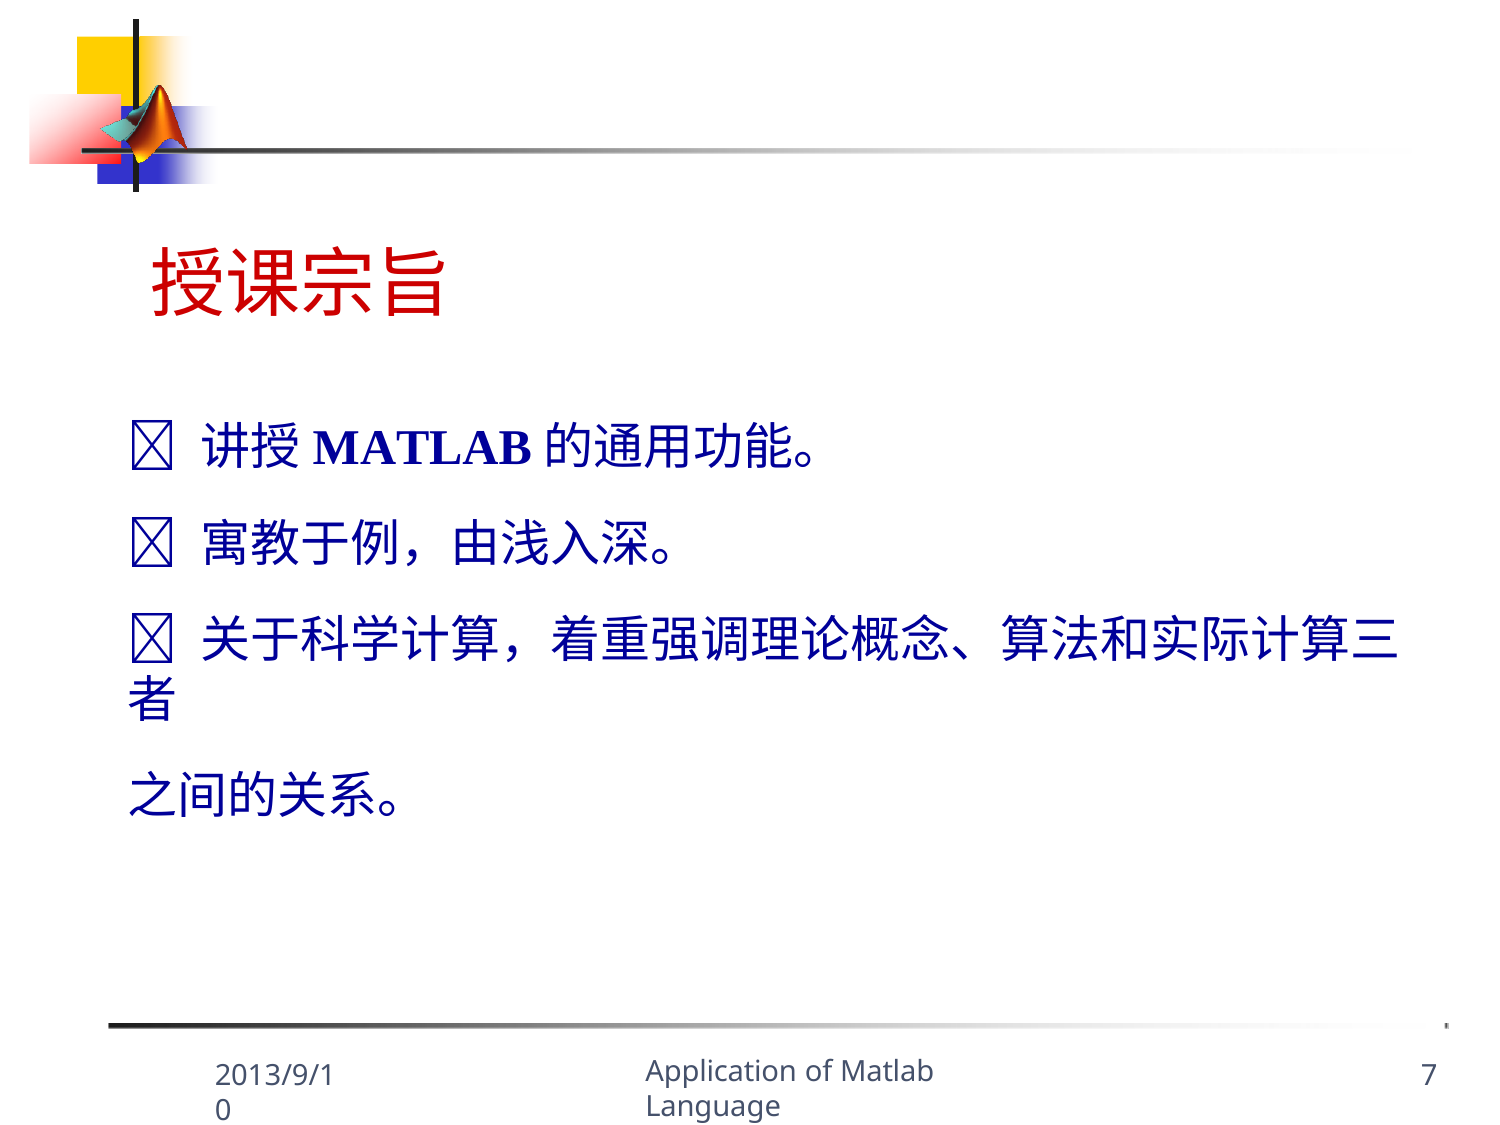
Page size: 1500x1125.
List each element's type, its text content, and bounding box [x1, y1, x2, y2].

slide_number Application of Matlab Language [643, 1051, 987, 1125]
text_box [99, 84, 188, 163]
picture [29, 94, 122, 164]
text_box  讲授MATLAB的通用功能。  寓教于例，由浅入深。  关于科学计算，着重强调理论概念、算法和实际计算三者 之间的关系。 [125, 414, 1437, 824]
text_box 授课宗旨 [148, 237, 454, 326]
picture [139, 36, 1431, 184]
picture [108, 1023, 1458, 1029]
slide_number 7 [1400, 1056, 1457, 1125]
footer 2013/9/10 [212, 1056, 351, 1125]
